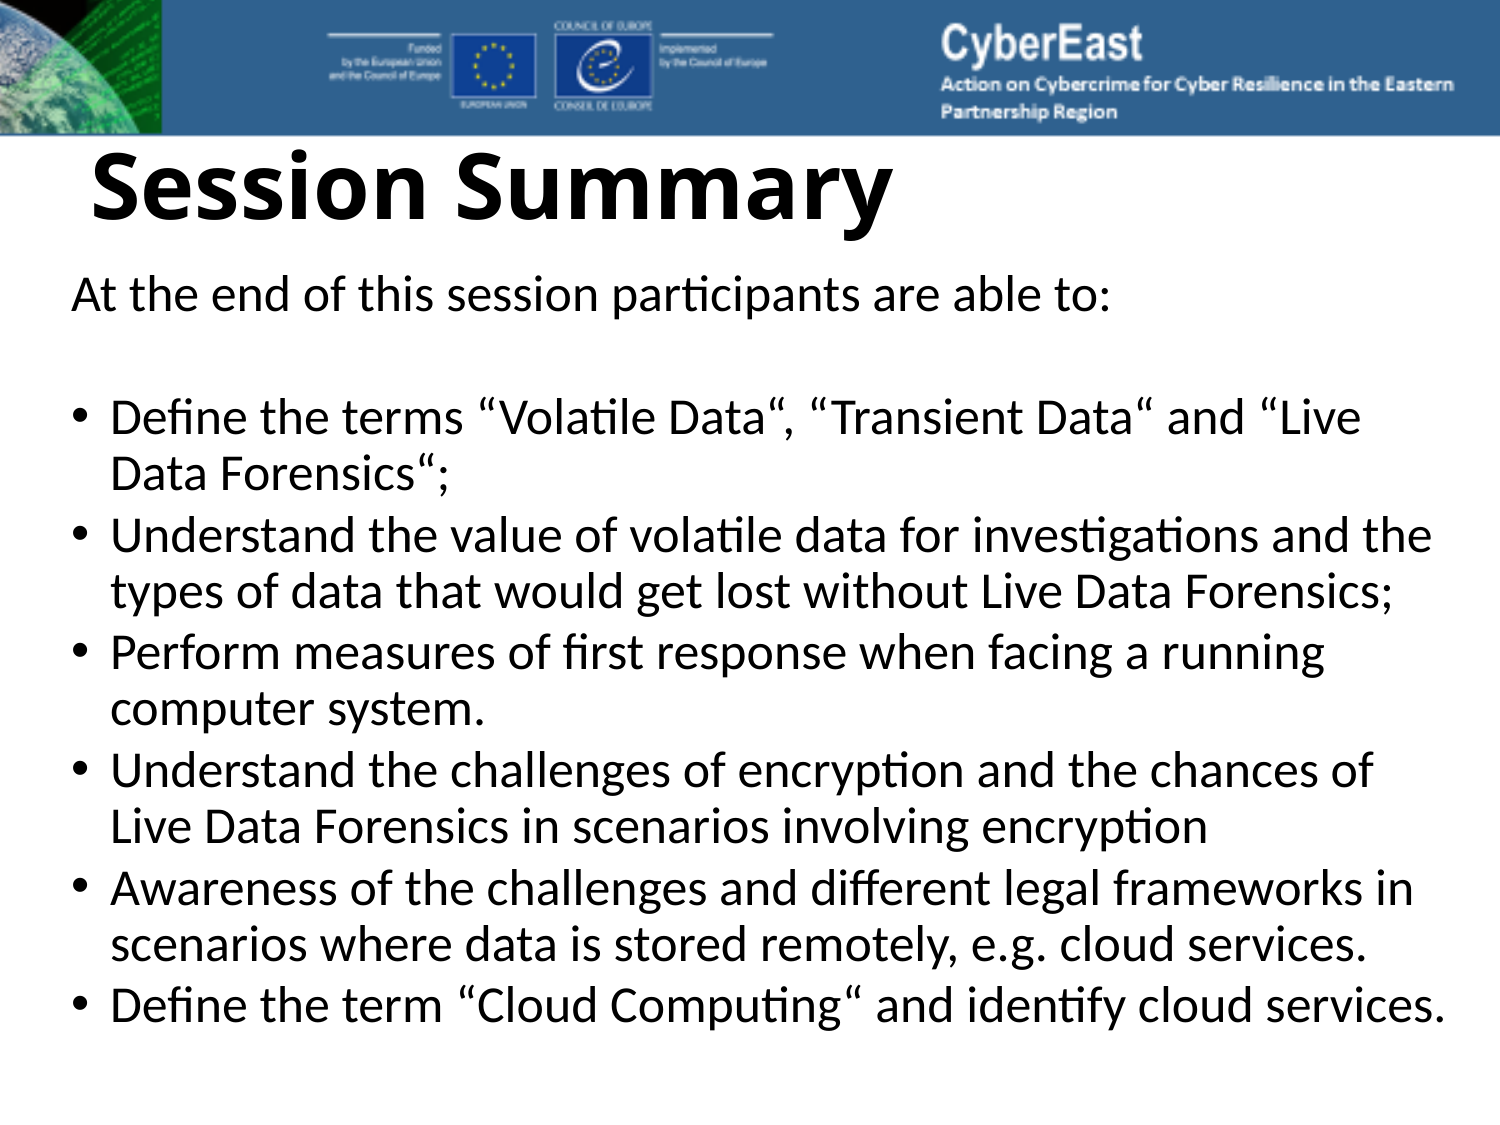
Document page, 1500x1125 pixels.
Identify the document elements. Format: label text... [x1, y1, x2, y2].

title Session Summary [75, 126, 1425, 254]
picture [0, 0, 1500, 1125]
list At the end of this session participants are able to: Define the terms “Volatile Data“, “Transient Data“ and “Live Data Forensics“; Understand the value of volatile data for investigations and the types of data that would get lost without Live Data Forensics; Perform measures of first response when facing a running computer system. Understand the challenges of encryption and the chances of Live Data Forensics in scenarios involving encryption Awareness of the challenges and different legal frameworks in scenarios where data is stored remotely, e.g. cloud services. Define the term “Cloud Computing“ and identify cloud services. [56, 259, 1470, 1105]
